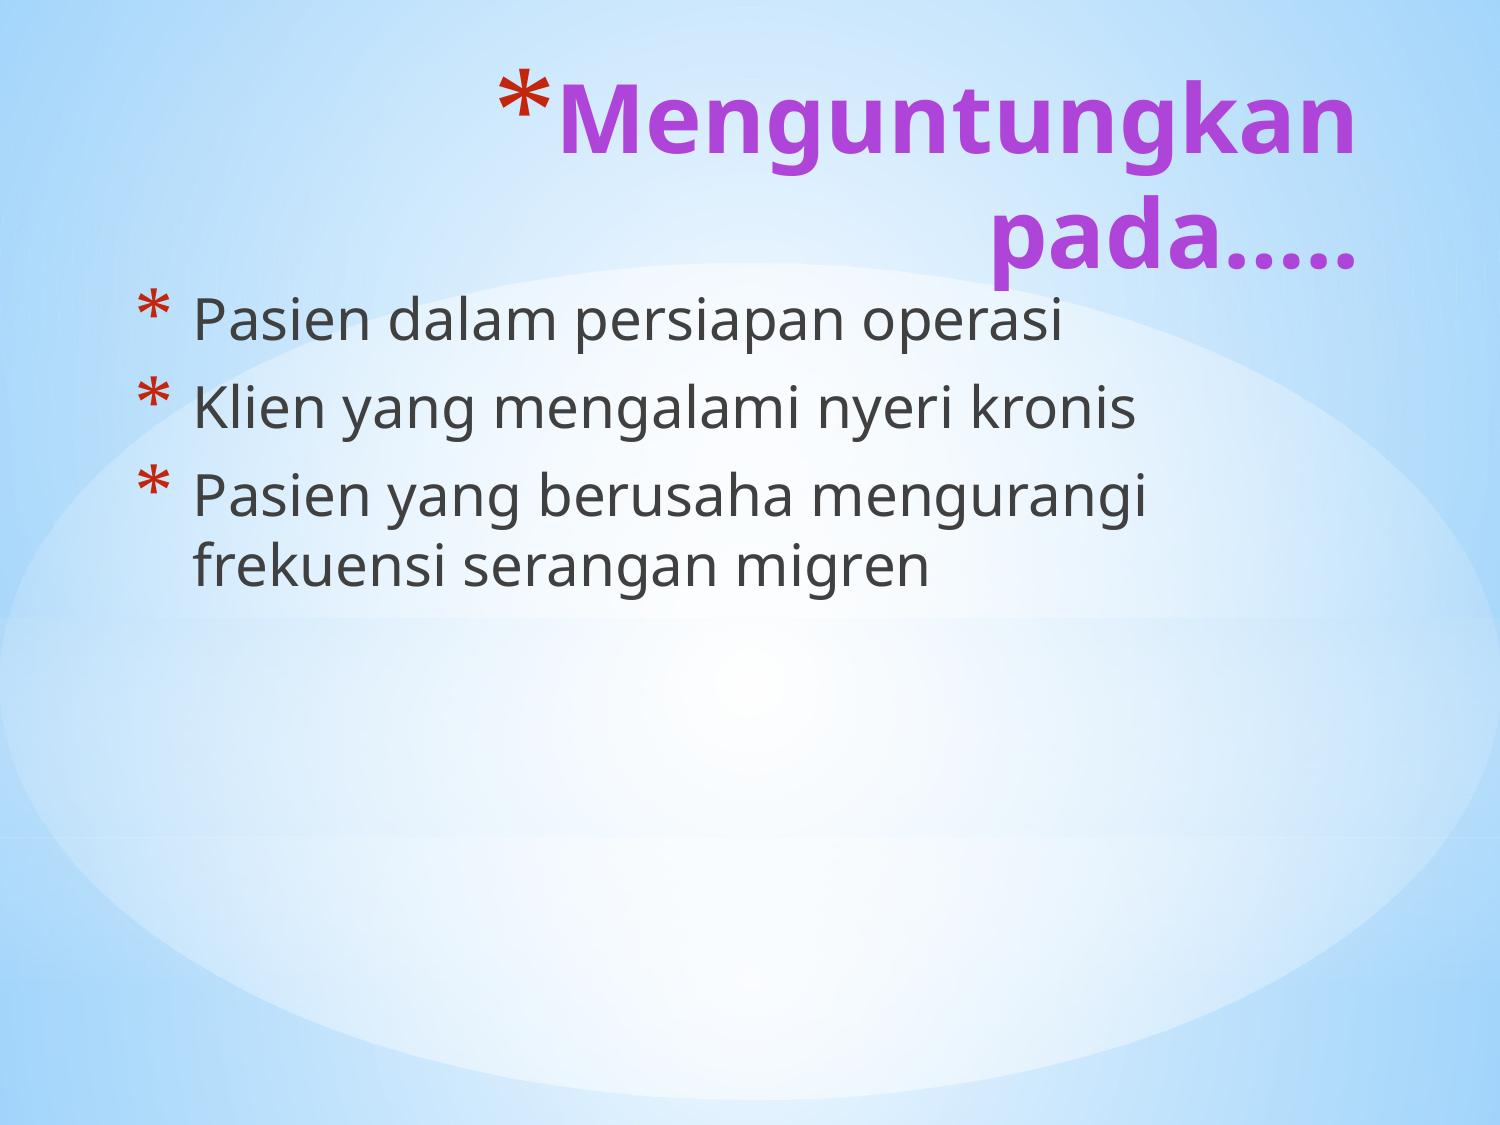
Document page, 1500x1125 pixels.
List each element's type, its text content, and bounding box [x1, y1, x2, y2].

title Menguntungkan pada….. [112, 50, 1375, 238]
list Pasien dalam persiapan operasi Klien yang mengalami nyeri kronis Pasien yang berusaha mengurangi frekuensi serangan migren [112, 275, 1375, 1013]
